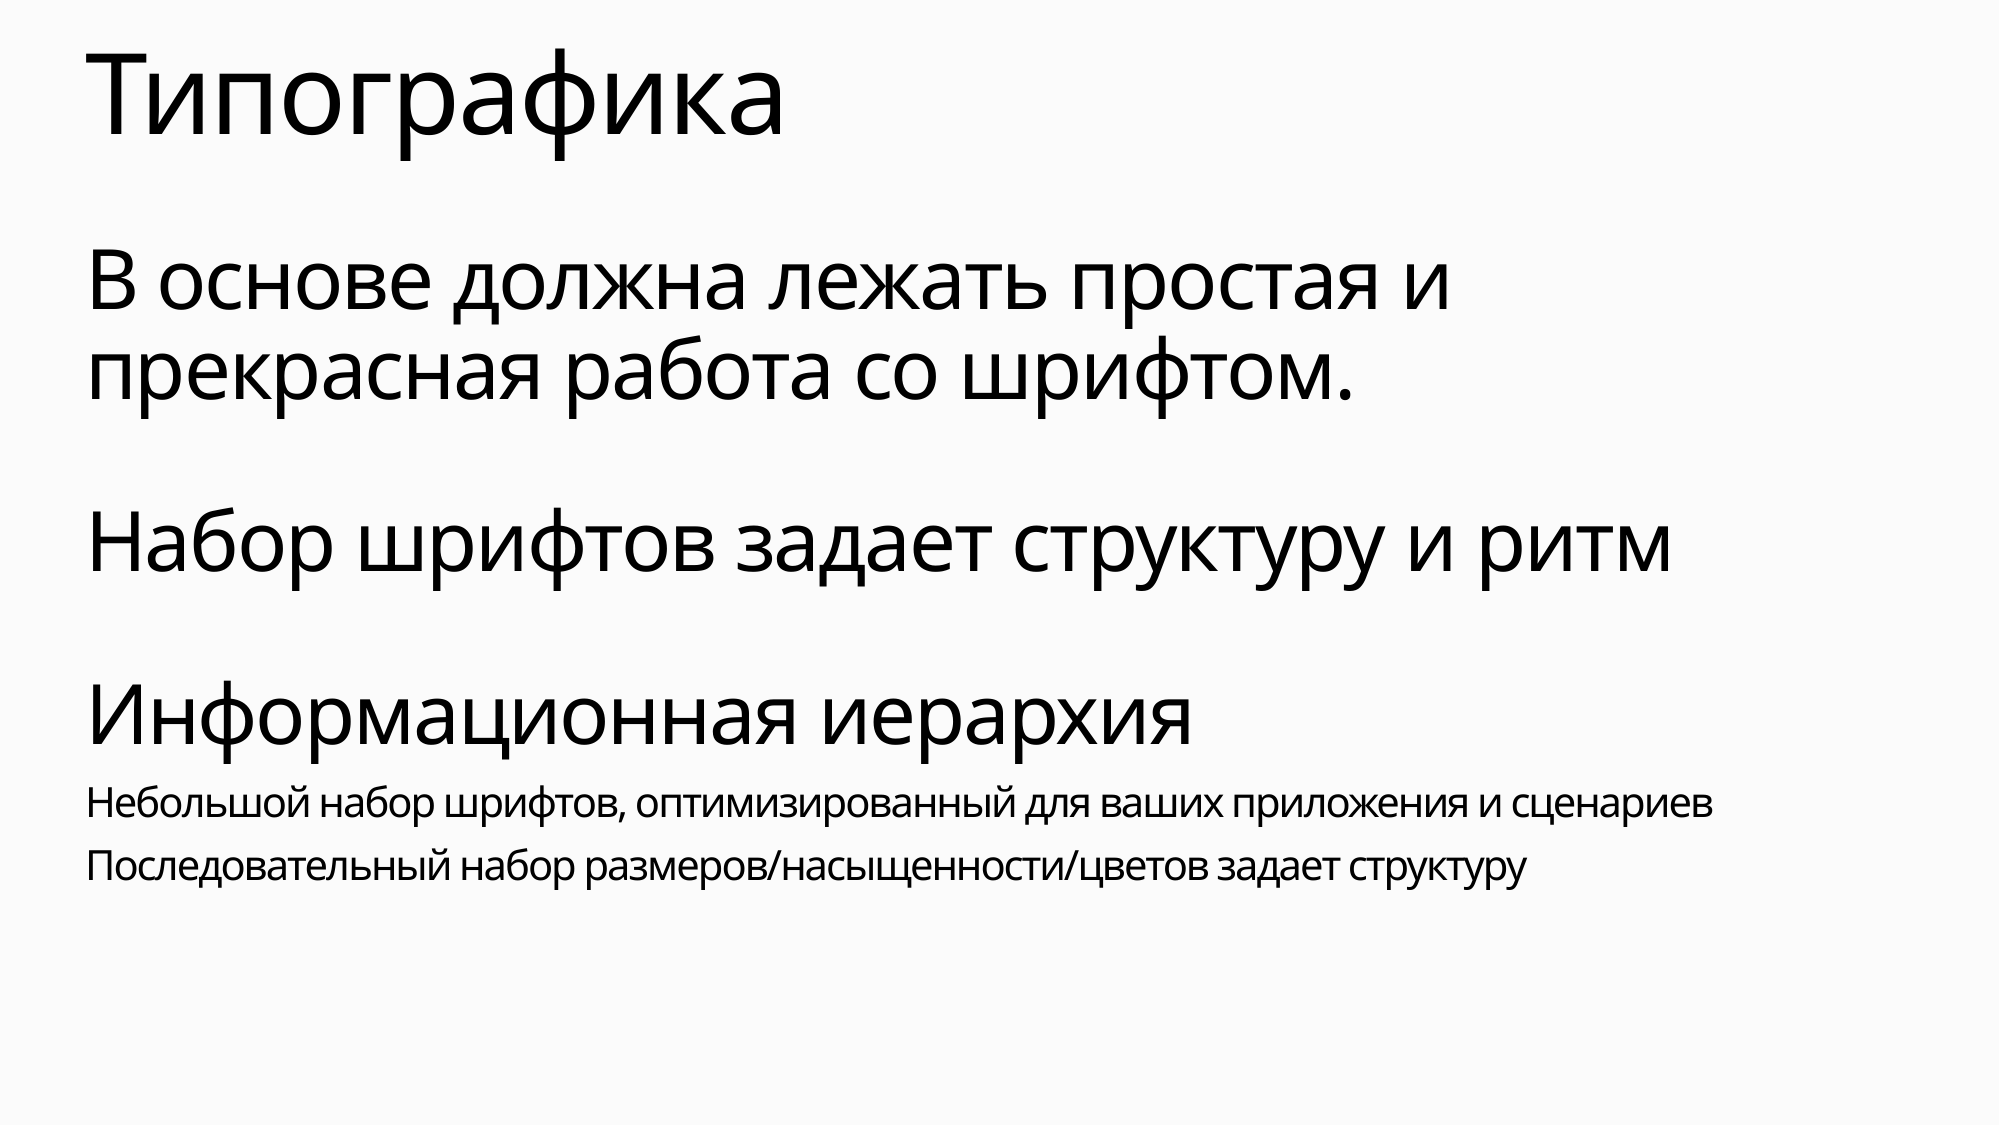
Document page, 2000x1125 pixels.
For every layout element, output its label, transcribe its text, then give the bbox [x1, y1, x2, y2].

list В основе должна лежать простая и прекрасная работа со шрифтом. Набор шрифтов задает структуру и ритм Информационная иерархия Небольшой набор шрифтов, оптимизированный для ваших приложения и сценариев Последовательный набор размеров/насыщенности/цветов задает структуру [85, 237, 1914, 897]
title Типографика [85, 37, 1914, 161]
